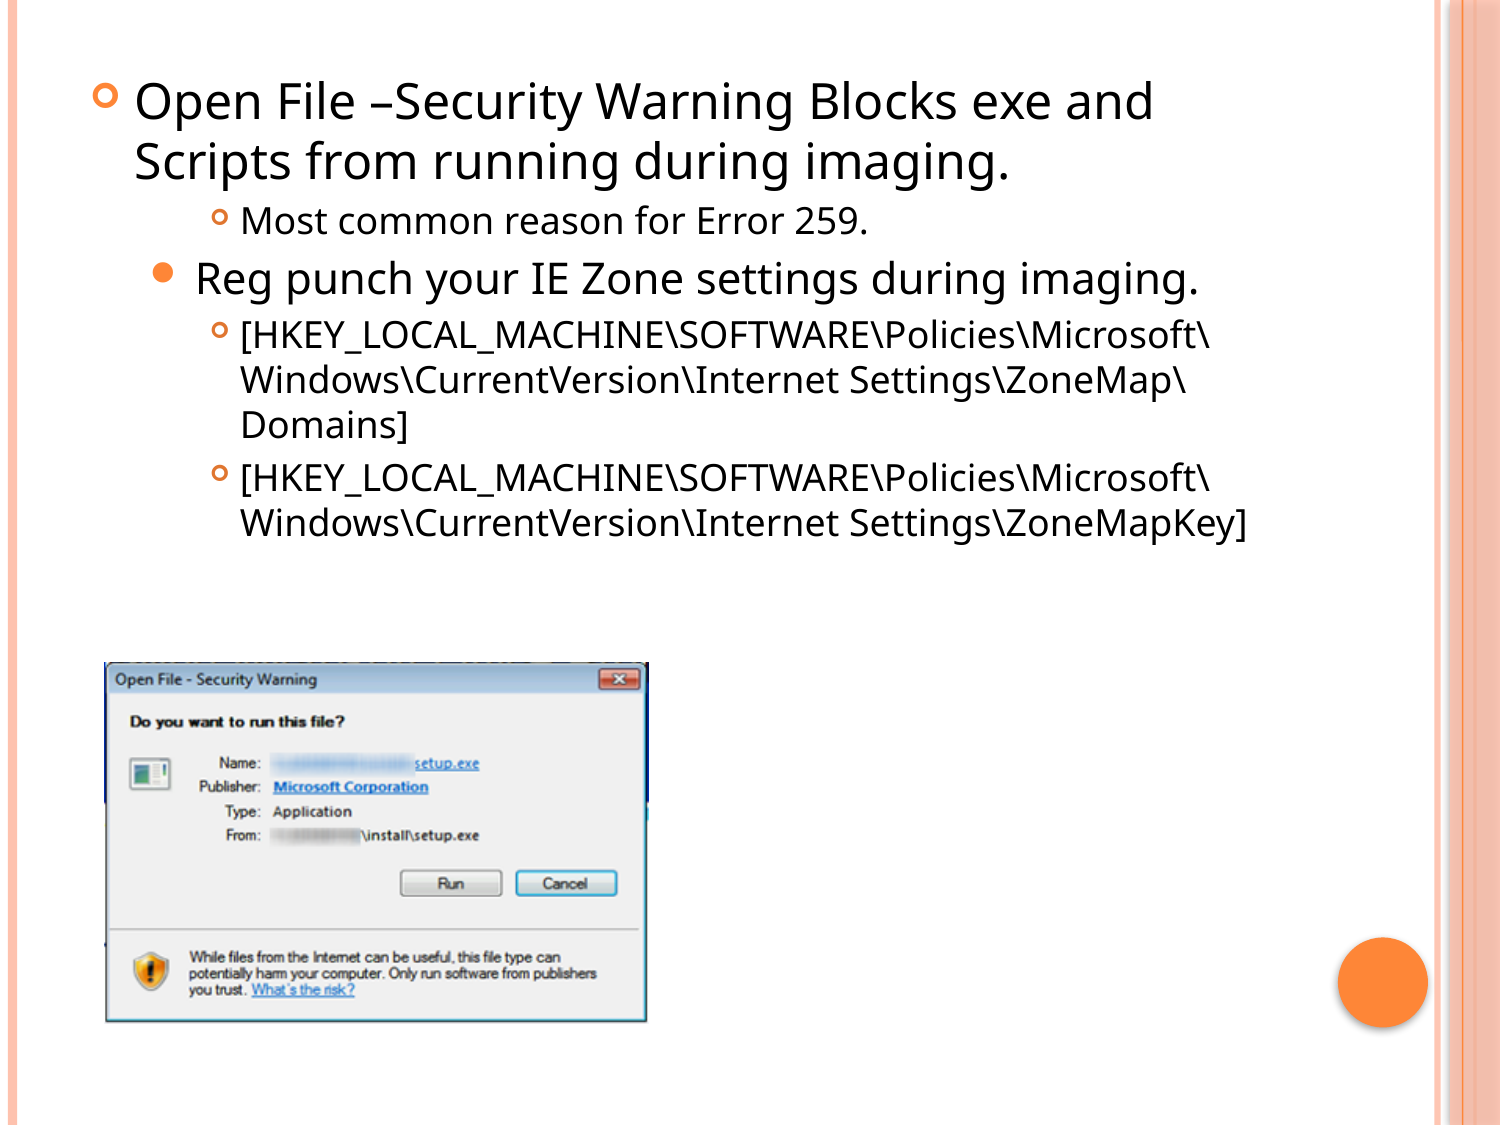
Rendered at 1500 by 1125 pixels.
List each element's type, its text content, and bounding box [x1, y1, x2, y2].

picture [103, 661, 649, 1024]
list Open File –Security Warning Blocks exe and Scripts from running during imaging. Most common reason for Error 259. Reg punch your IE Zone settings during imaging. [HKEY_LOCAL_MACHINE\SOFTWARE\Policies\Microsoft\Windows\CurrentVersion\Internet Settings\ZoneMap\Domains] [HKEY_LOCAL_MACHINE\SOFTWARE\Policies\Microsoft\Windows\CurrentVersion\Internet Settings\ZoneMapKey] [75, 62, 1300, 1062]
